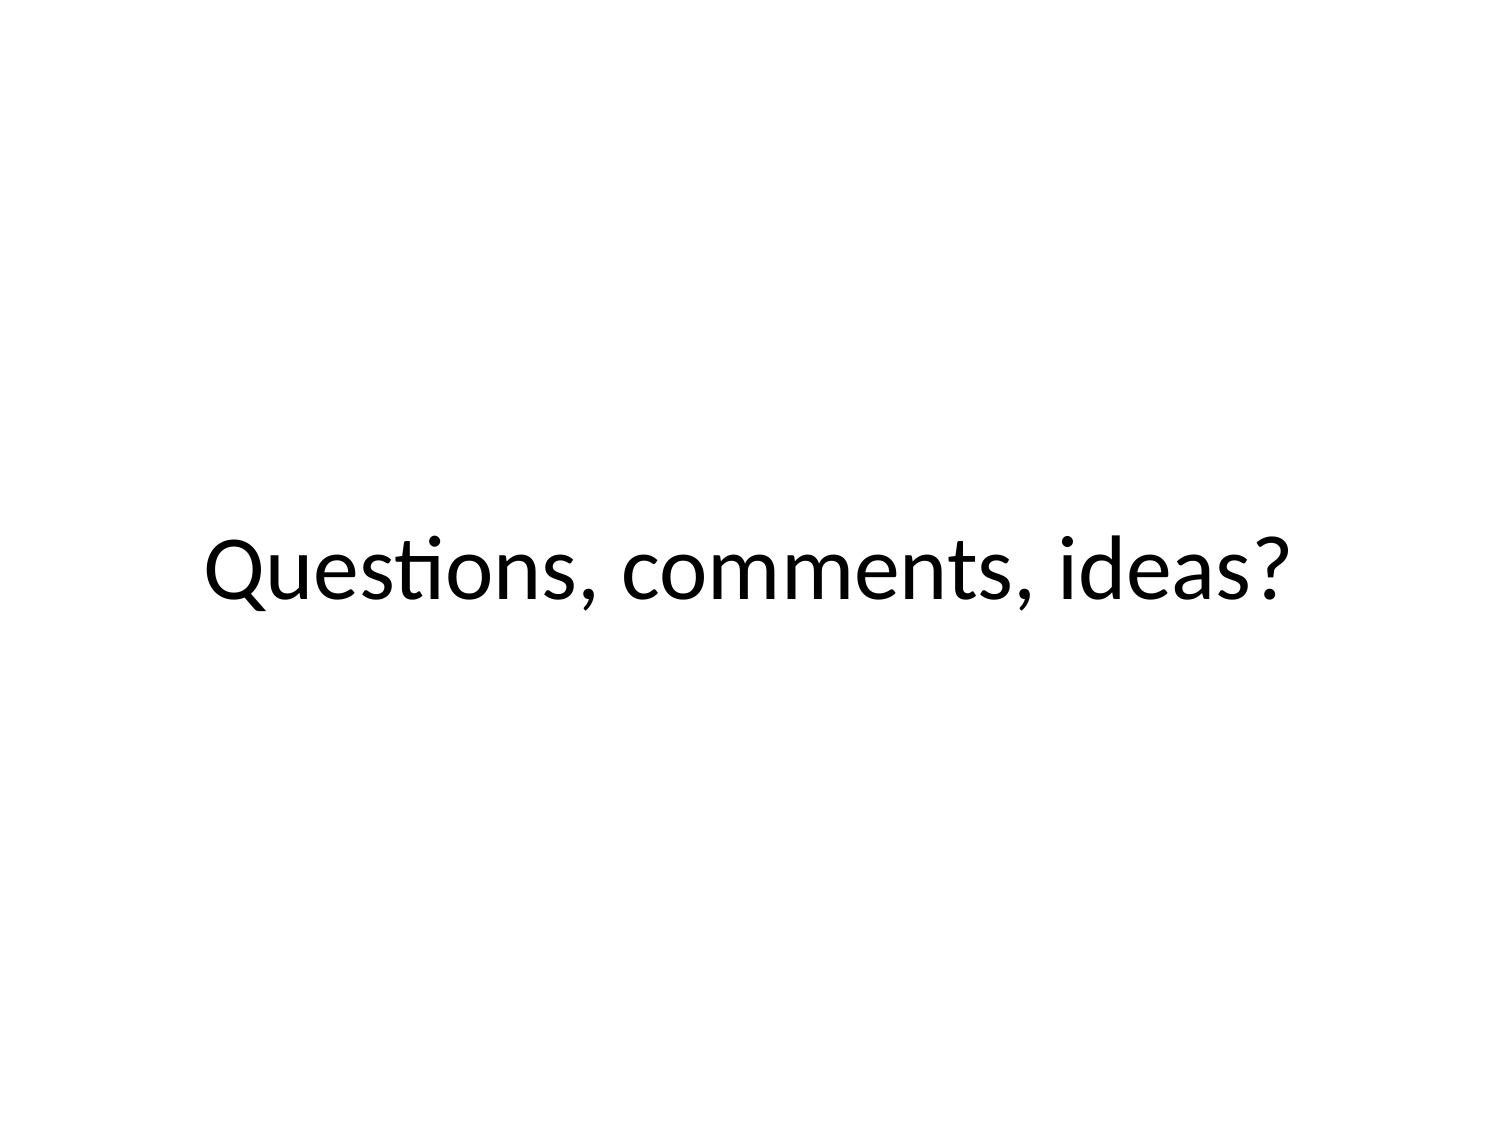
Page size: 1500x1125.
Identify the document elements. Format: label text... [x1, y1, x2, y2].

title Questions, comments, ideas? [75, 468, 1425, 657]
